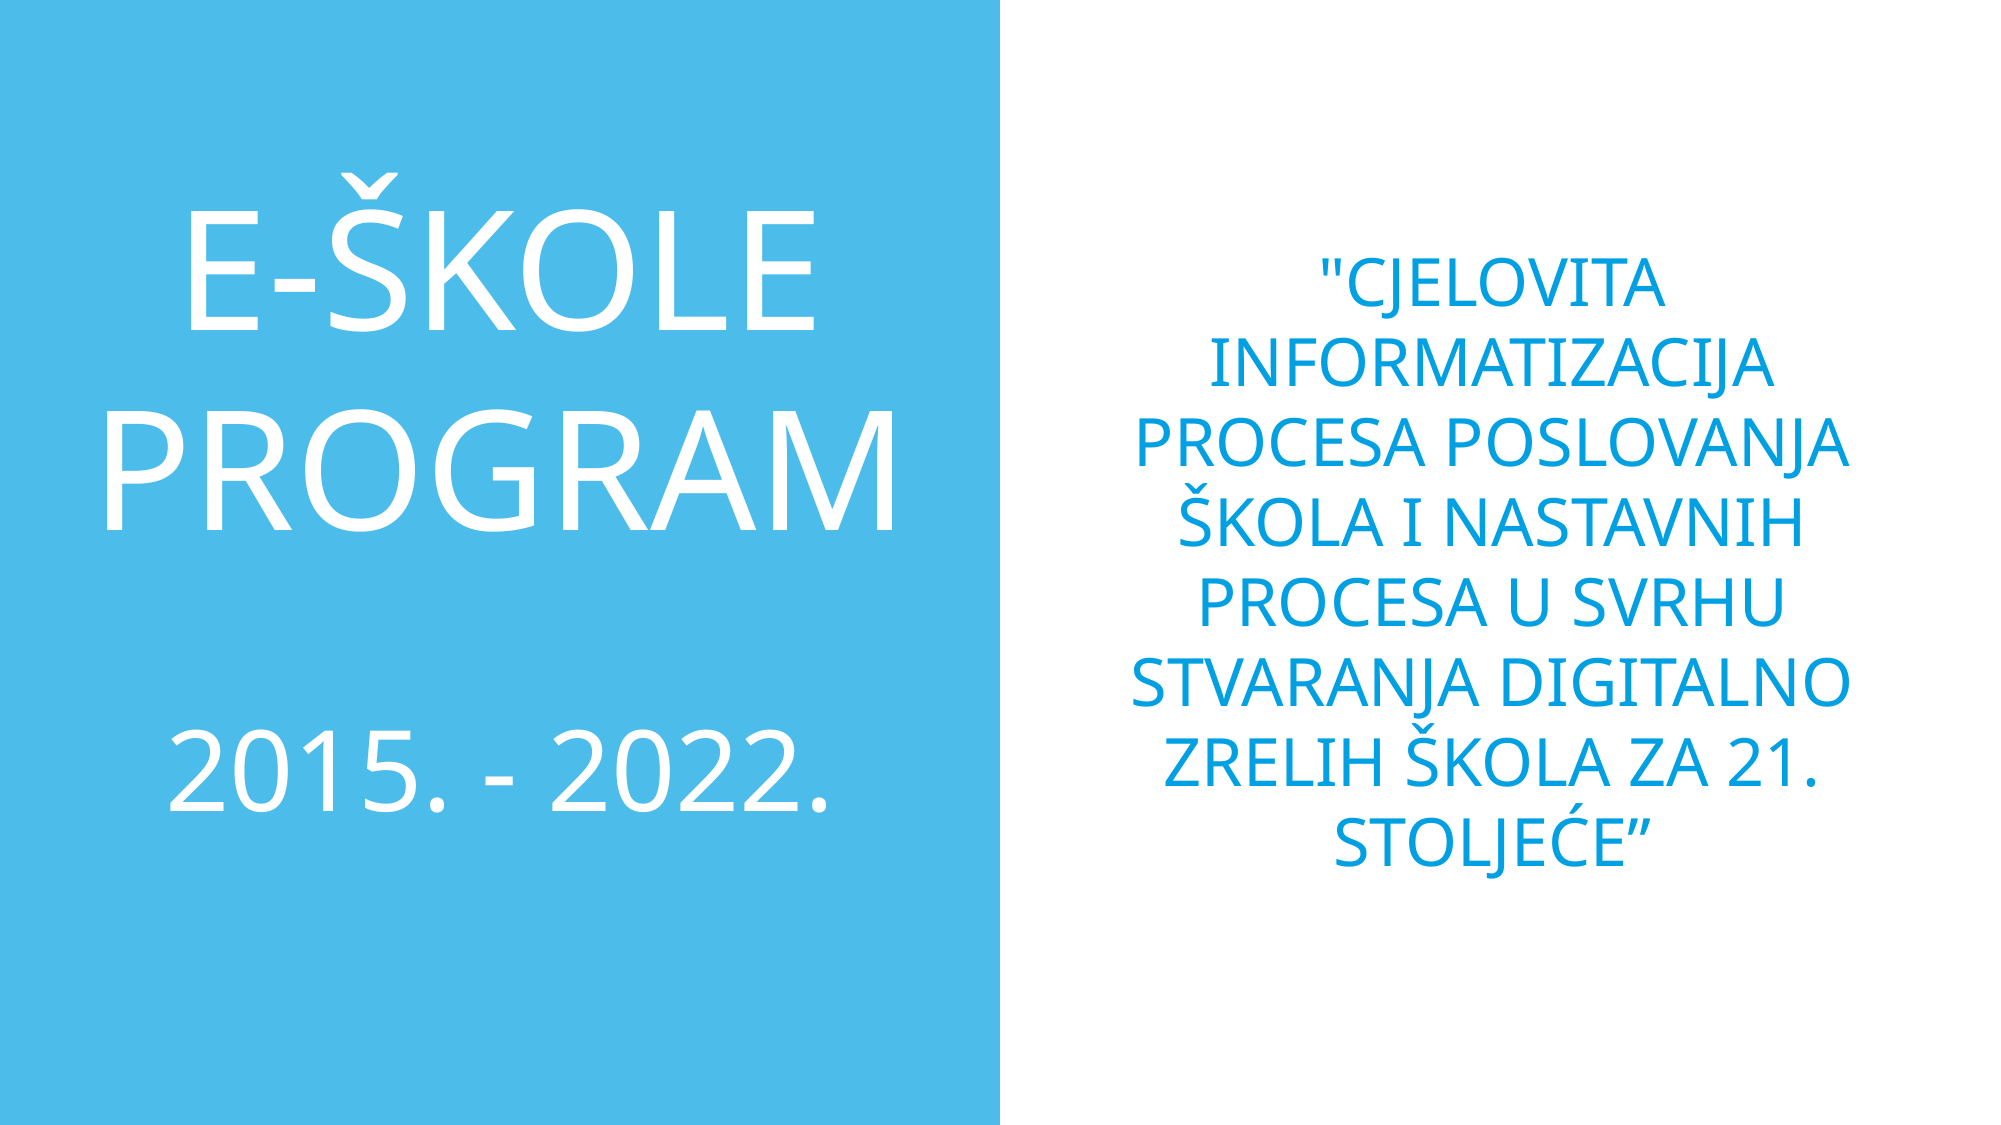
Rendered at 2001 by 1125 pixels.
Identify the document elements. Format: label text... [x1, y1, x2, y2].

text_box E-ŠKOLE PROGRAM 2015. - 2022. [64, 156, 936, 1122]
text_box "CJELOVITA INFORMATIZACIJA PROCESA POSLOVANJA ŠKOLA I NASTAVNIH PROCESA U SVRHU STVARANJA DIGITALNO ZRELIH ŠKOLA ZA 21. STOLJEĆE” [1059, 232, 1926, 888]
text_box [0, 0, 1000, 1125]
